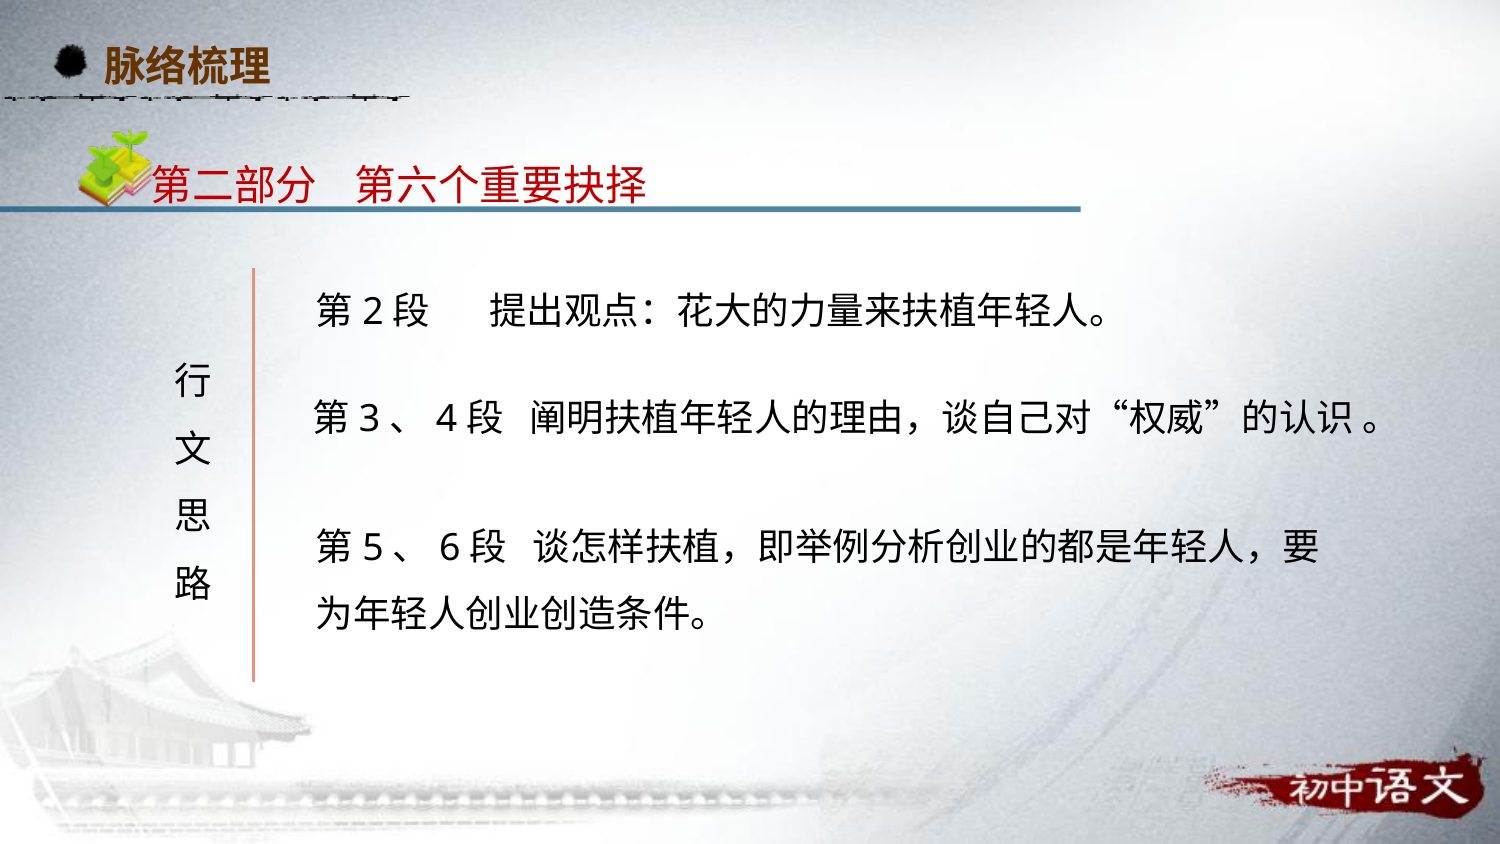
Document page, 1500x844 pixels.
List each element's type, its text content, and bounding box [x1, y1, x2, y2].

picture [0, 0, 1500, 844]
text_box 第3、4段 阐明扶植年轻人的理由，谈自己对“权威”的认识 。 [259, 386, 1435, 447]
text_box 第二部分 第六个重要抉择 [154, 126, 715, 206]
text_box 脉络梳理 [89, 32, 287, 89]
text_box 第2段 提出观点：花大的力量来扶植年轻人。 [301, 280, 1282, 340]
text_box 第5、6段 谈怎样扶植，即举例分析创业的都是年轻人，要为年轻人创业创造条件。 [301, 492, 1353, 643]
text_box [371, 138, 1152, 221]
text_box 行文思路 [159, 327, 231, 613]
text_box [0, 90, 414, 104]
